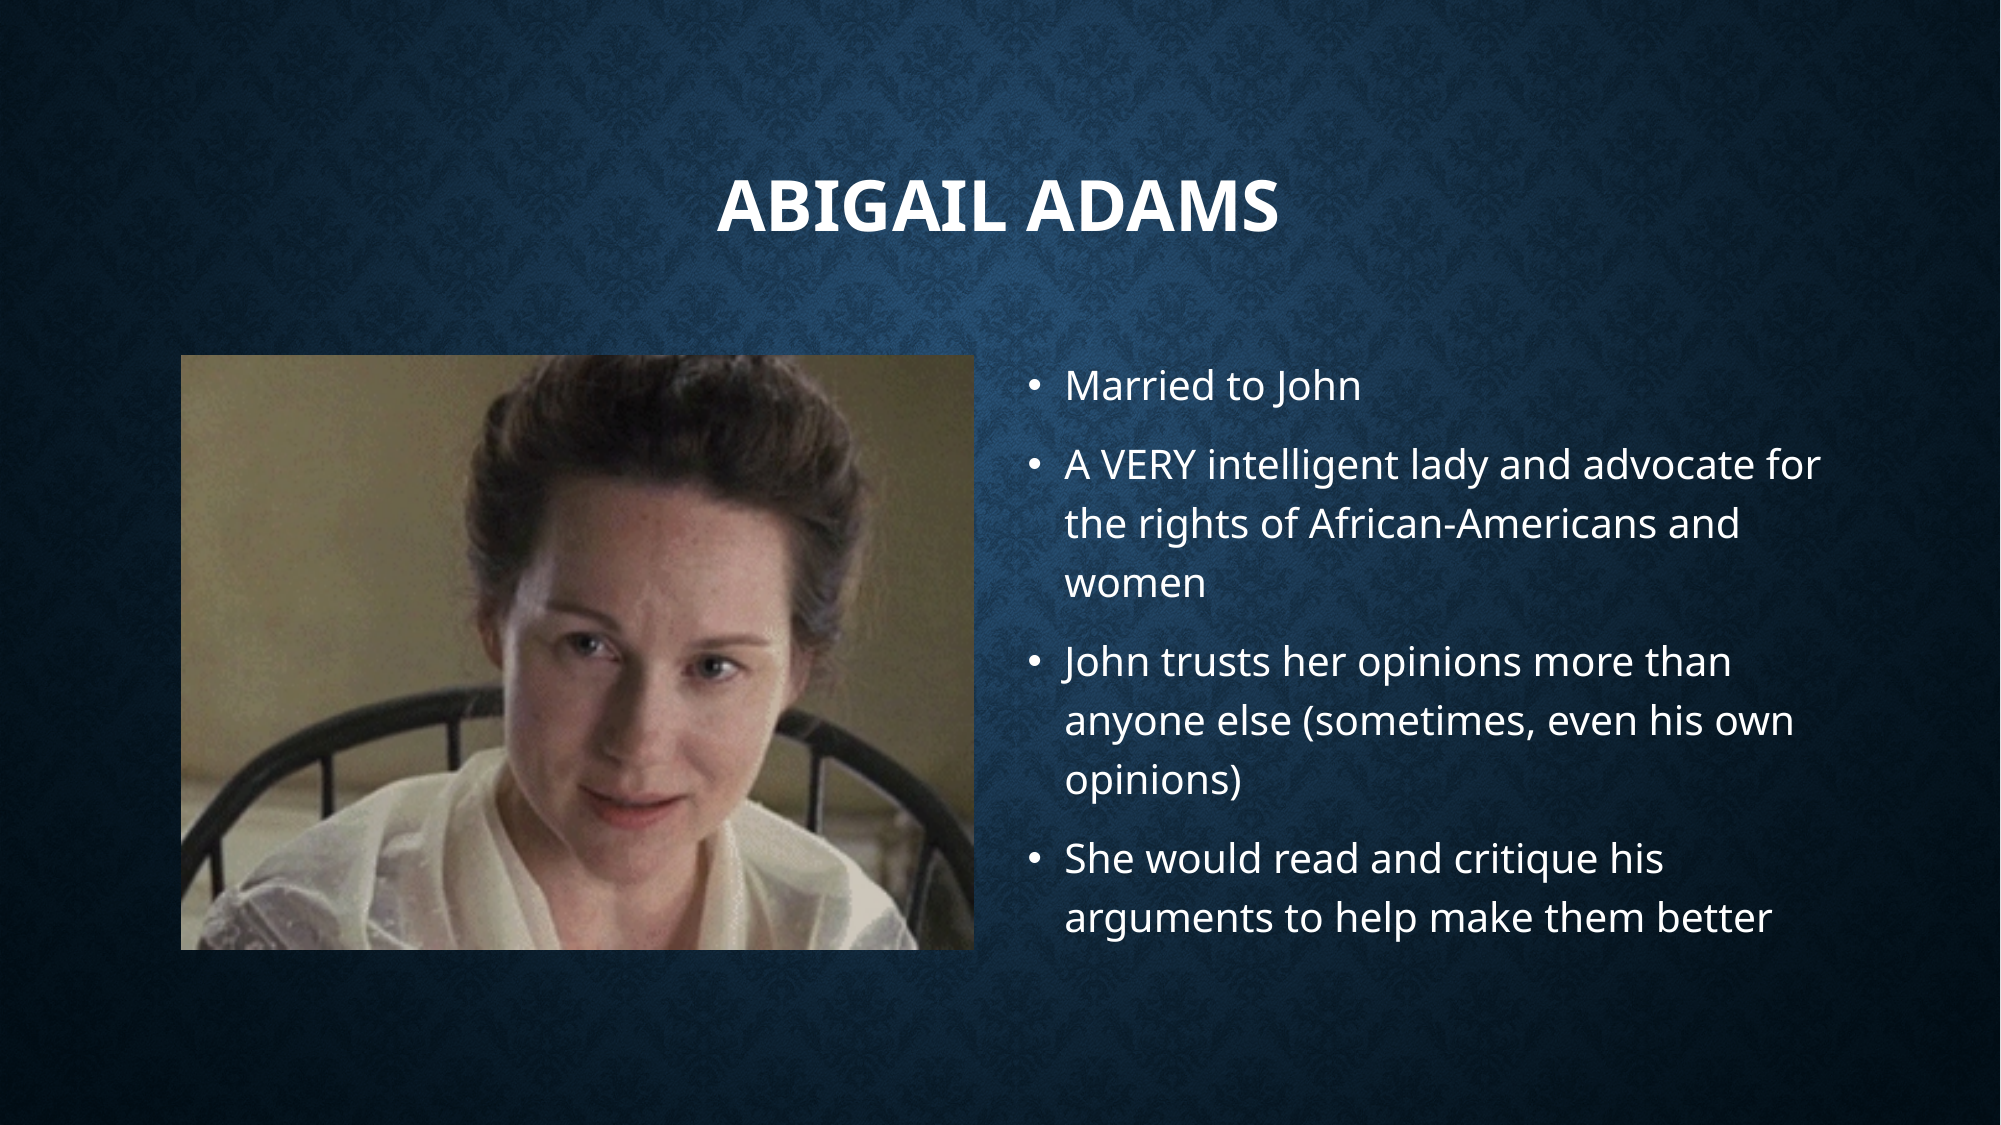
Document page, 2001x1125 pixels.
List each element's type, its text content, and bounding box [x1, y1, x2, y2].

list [181, 355, 975, 951]
title Abigail Adams [149, 99, 1849, 318]
list Married to John A VERY intelligent lady and advocate for the rights of African-Americans and women John trusts her opinions more than anyone else (sometimes, even his own opinions) She would read and critique his arguments to help make them better [1012, 342, 1849, 950]
